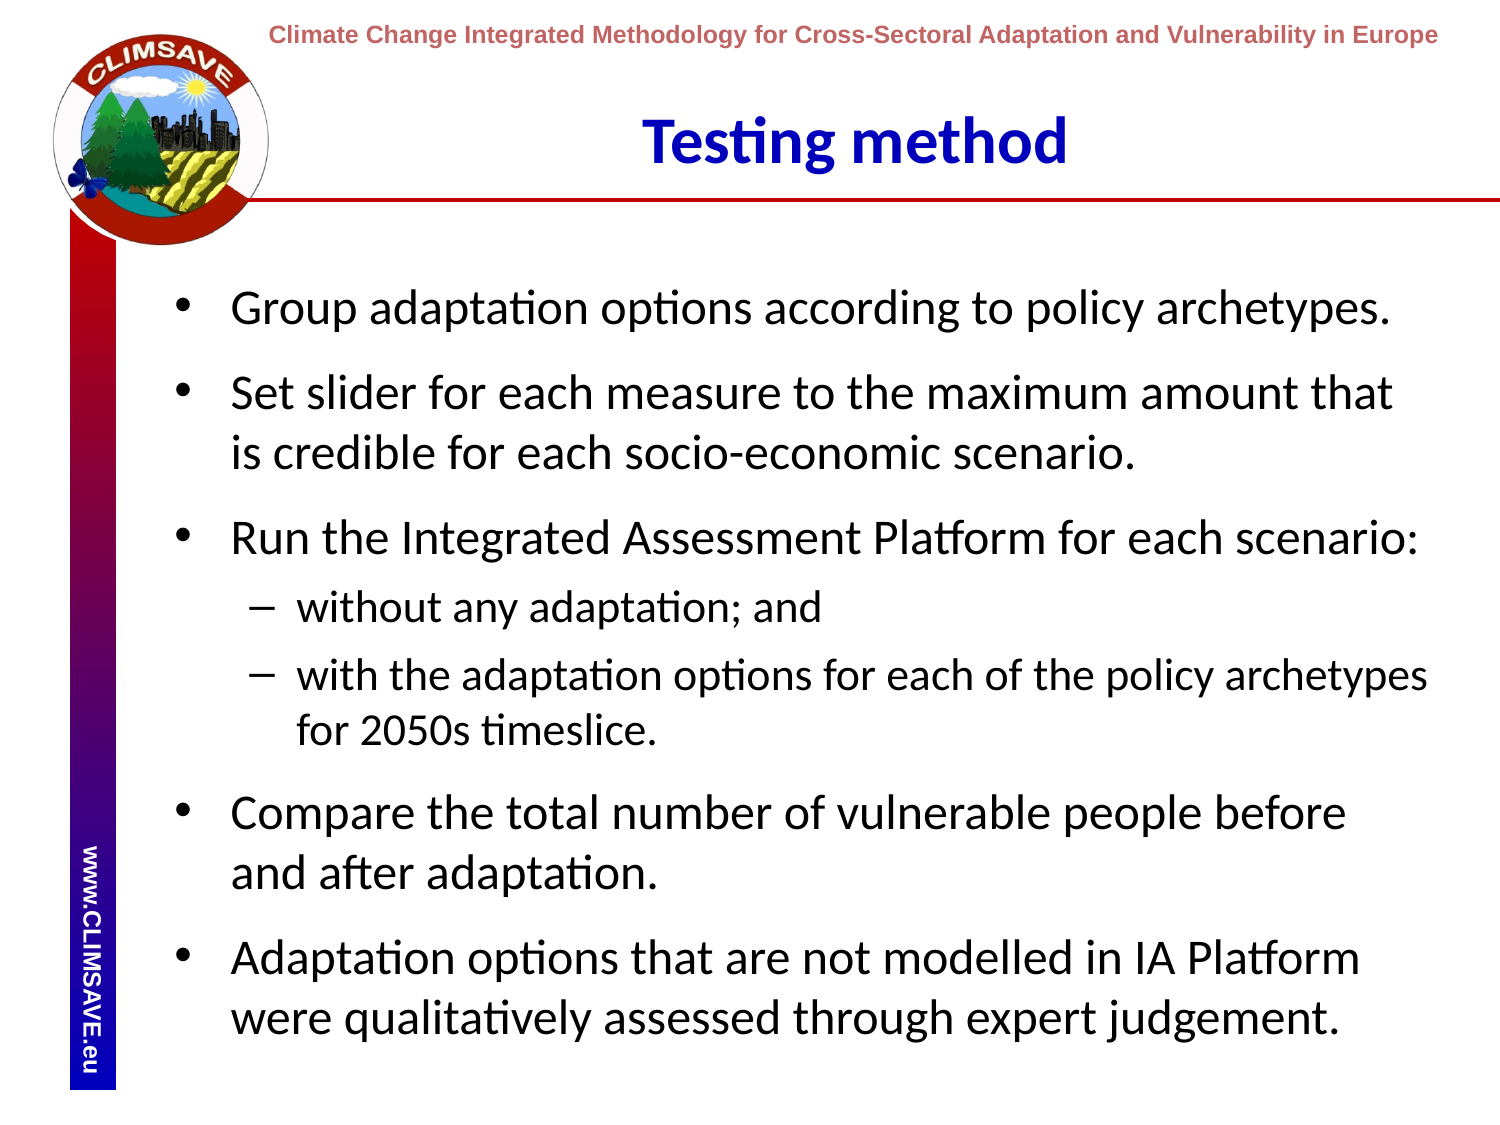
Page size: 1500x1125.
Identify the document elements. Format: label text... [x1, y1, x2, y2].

title Testing method [265, 66, 1448, 209]
list Group adaptation options according to policy archetypes. Set slider for each measure to the maximum amount that is credible for each socio-economic scenario. Run the Integrated Assessment Platform for each scenario: without any adaptation; and with the adaptation options for each of the policy archetypes for 2050s timeslice. Compare the total number of vulnerable people before and after adaptation. Adaptation options that are not modelled in IA Platform were qualitatively assessed through expert judgement. [159, 266, 1448, 1071]
picture [51, 33, 270, 246]
